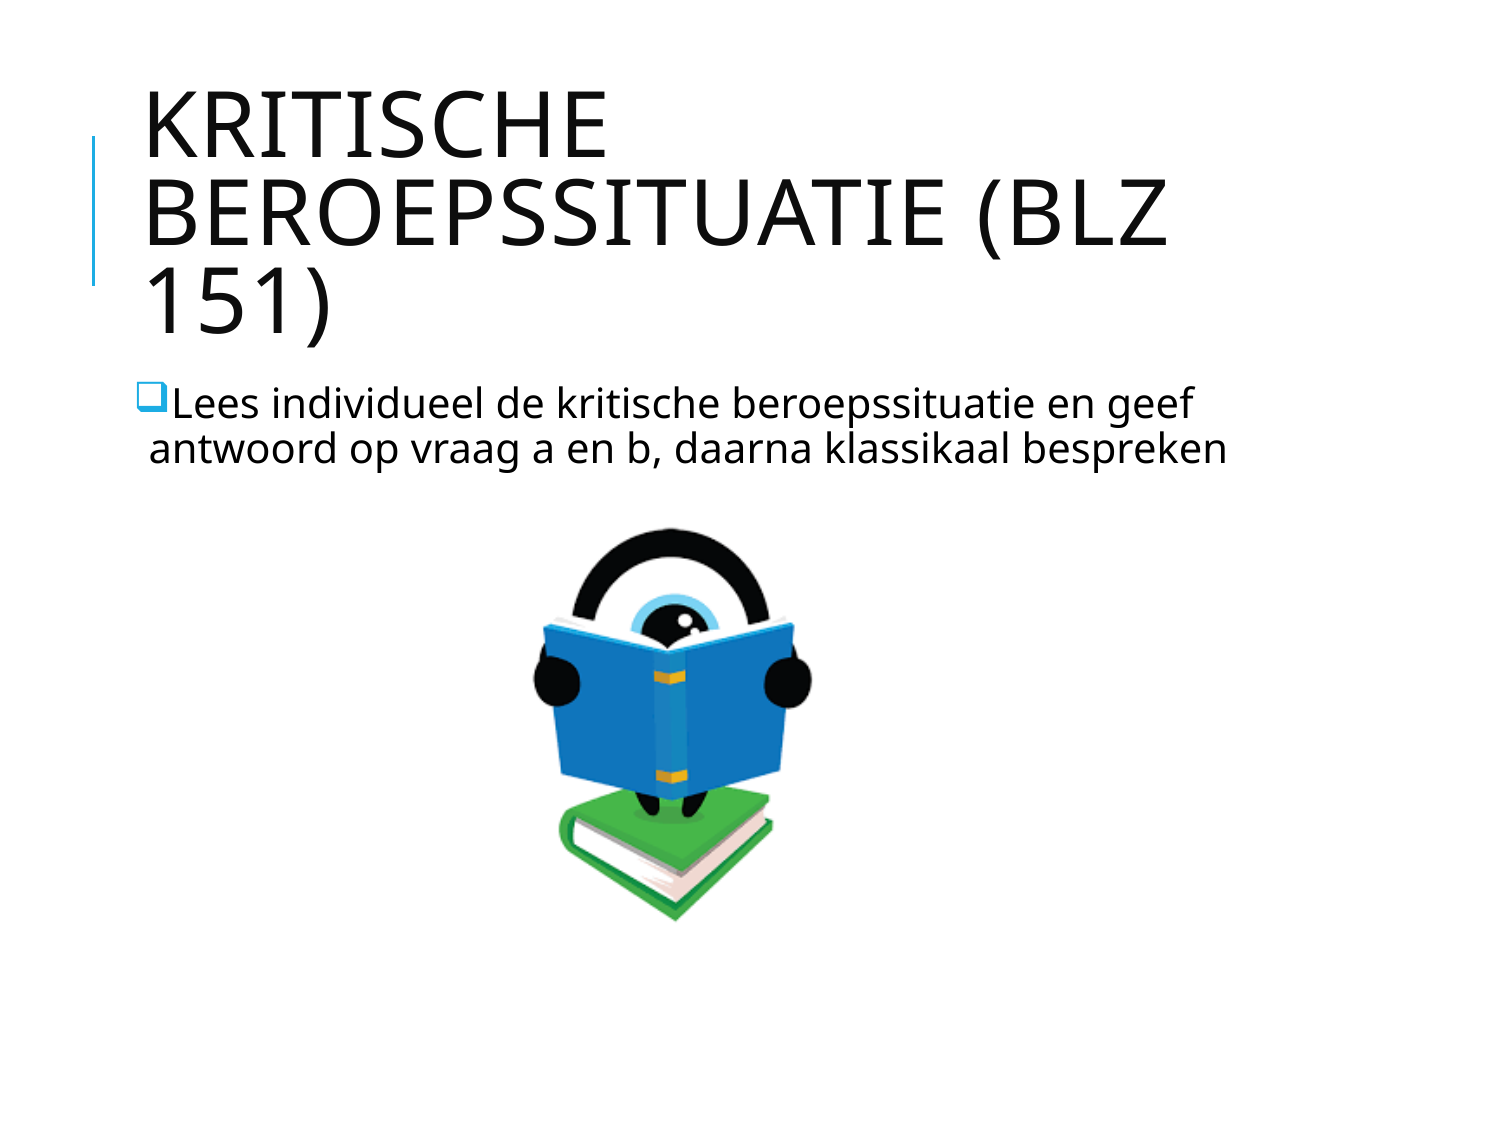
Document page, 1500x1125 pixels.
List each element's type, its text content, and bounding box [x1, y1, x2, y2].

list Lees individueel de kritische beroepssituatie en geef antwoord op vraag a en b, daarna klassikaal bespreken [126, 375, 1322, 1035]
title kritische beroepssituatie (Blz 151) [126, 96, 1322, 342]
picture [489, 519, 859, 930]
